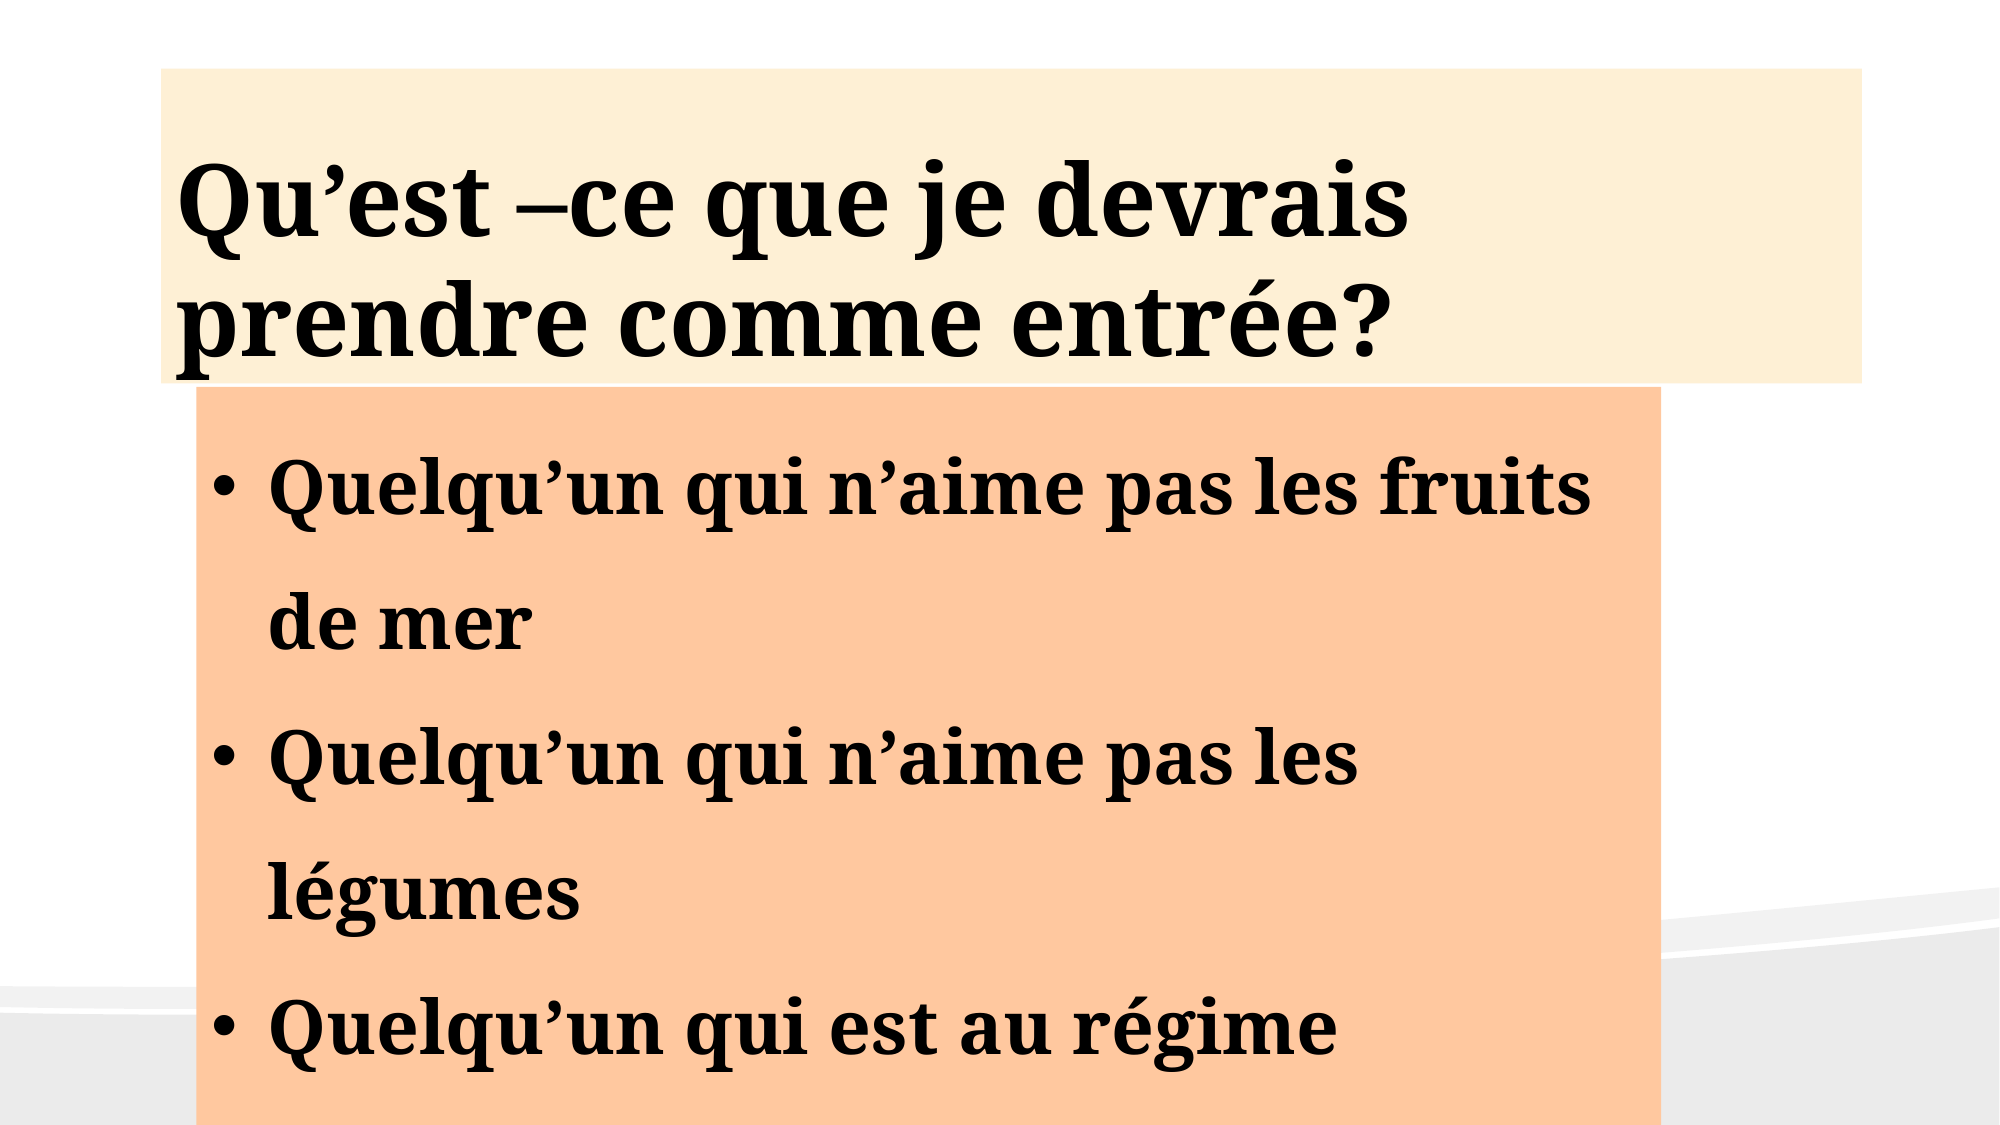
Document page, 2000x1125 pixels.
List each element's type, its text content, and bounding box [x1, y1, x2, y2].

text_box Qu’est –ce que je devrais prendre comme entrée? [161, 68, 1862, 384]
text_box Quelqu’un qui n’aime pas les fruits de mer Quelqu’un qui n’aime pas les légumes Quelqu’un qui est au régime Quelqu’un qui est végétarien [196, 386, 1662, 1125]
